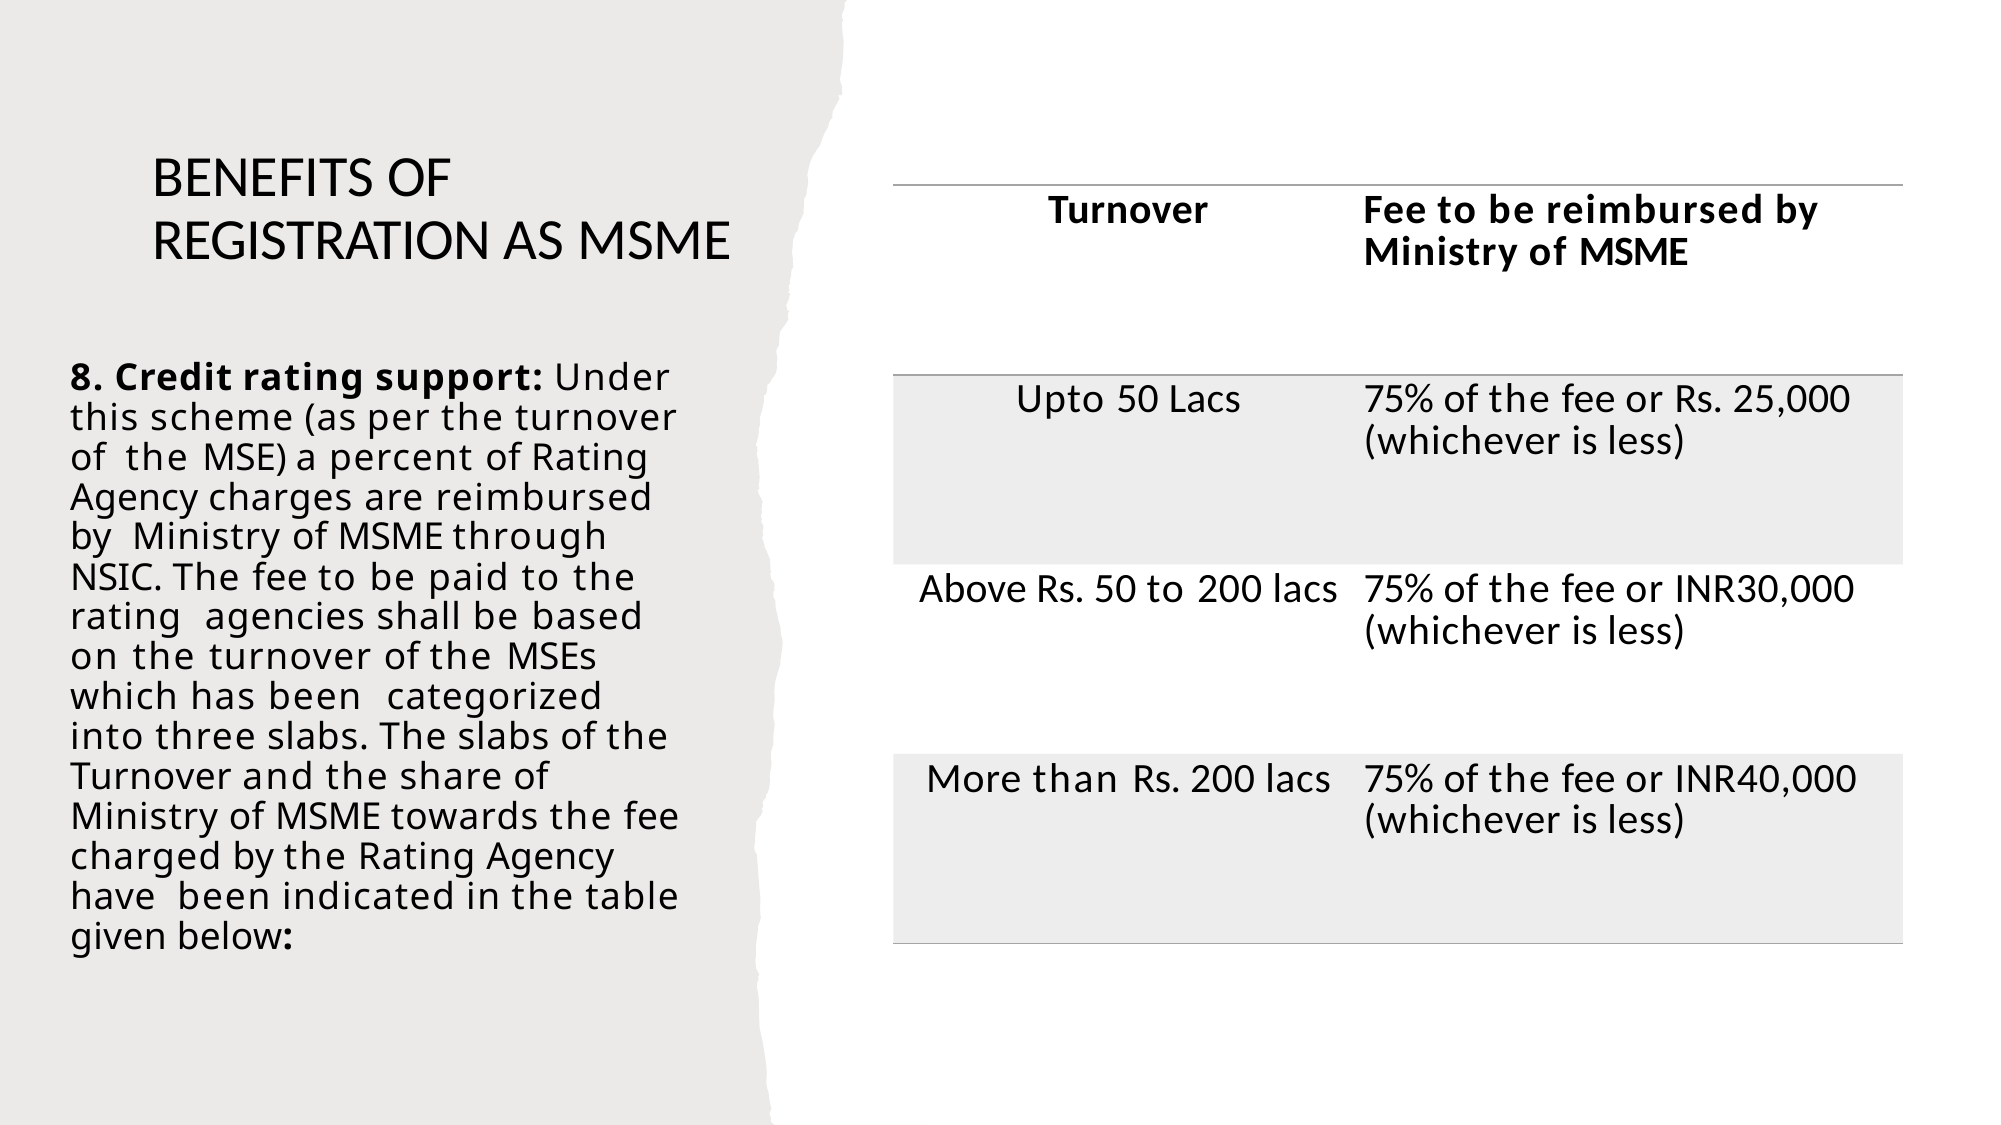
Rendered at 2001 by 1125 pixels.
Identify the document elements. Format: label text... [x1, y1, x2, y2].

table_cell 75% of the fee or INR40,000 (whichever is less) [1364, 754, 1903, 943]
table_header Fee to be reimbursed by Ministry of MSME [1364, 186, 1903, 374]
table_cell Upto 50 Lacs [893, 376, 1364, 564]
table_cell More than Rs. 200 lacs [893, 754, 1364, 943]
text_box [0, 0, 929, 1125]
text_box [756, 0, 2000, 1125]
list 8. Credit rating support: Under this scheme (as per the turnover of the MSE) a percent of Rating Agency charges are reimbursed by Ministry of MSME through NSIC. The fee to be paid to the rating agencies shall be based on the turnover of the MSEs which has been categorized into three slabs. The slabs of the Turnover and the share of Ministry of MSME towards the fee charged by the Rating Agency have been indicated in the table given below: [53, 350, 704, 1002]
table_header Turnover [893, 186, 1364, 374]
title BENEFITS OF REGISTRATION AS MSME [137, 99, 751, 319]
table_cell 75% of the fee or Rs. 25,000 (whichever is less) [1364, 376, 1903, 564]
table_cell Above Rs. 50 to 200 lacs [893, 564, 1364, 754]
table_cell 75% of the fee or INR30,000 (whichever is less) [1364, 564, 1903, 754]
